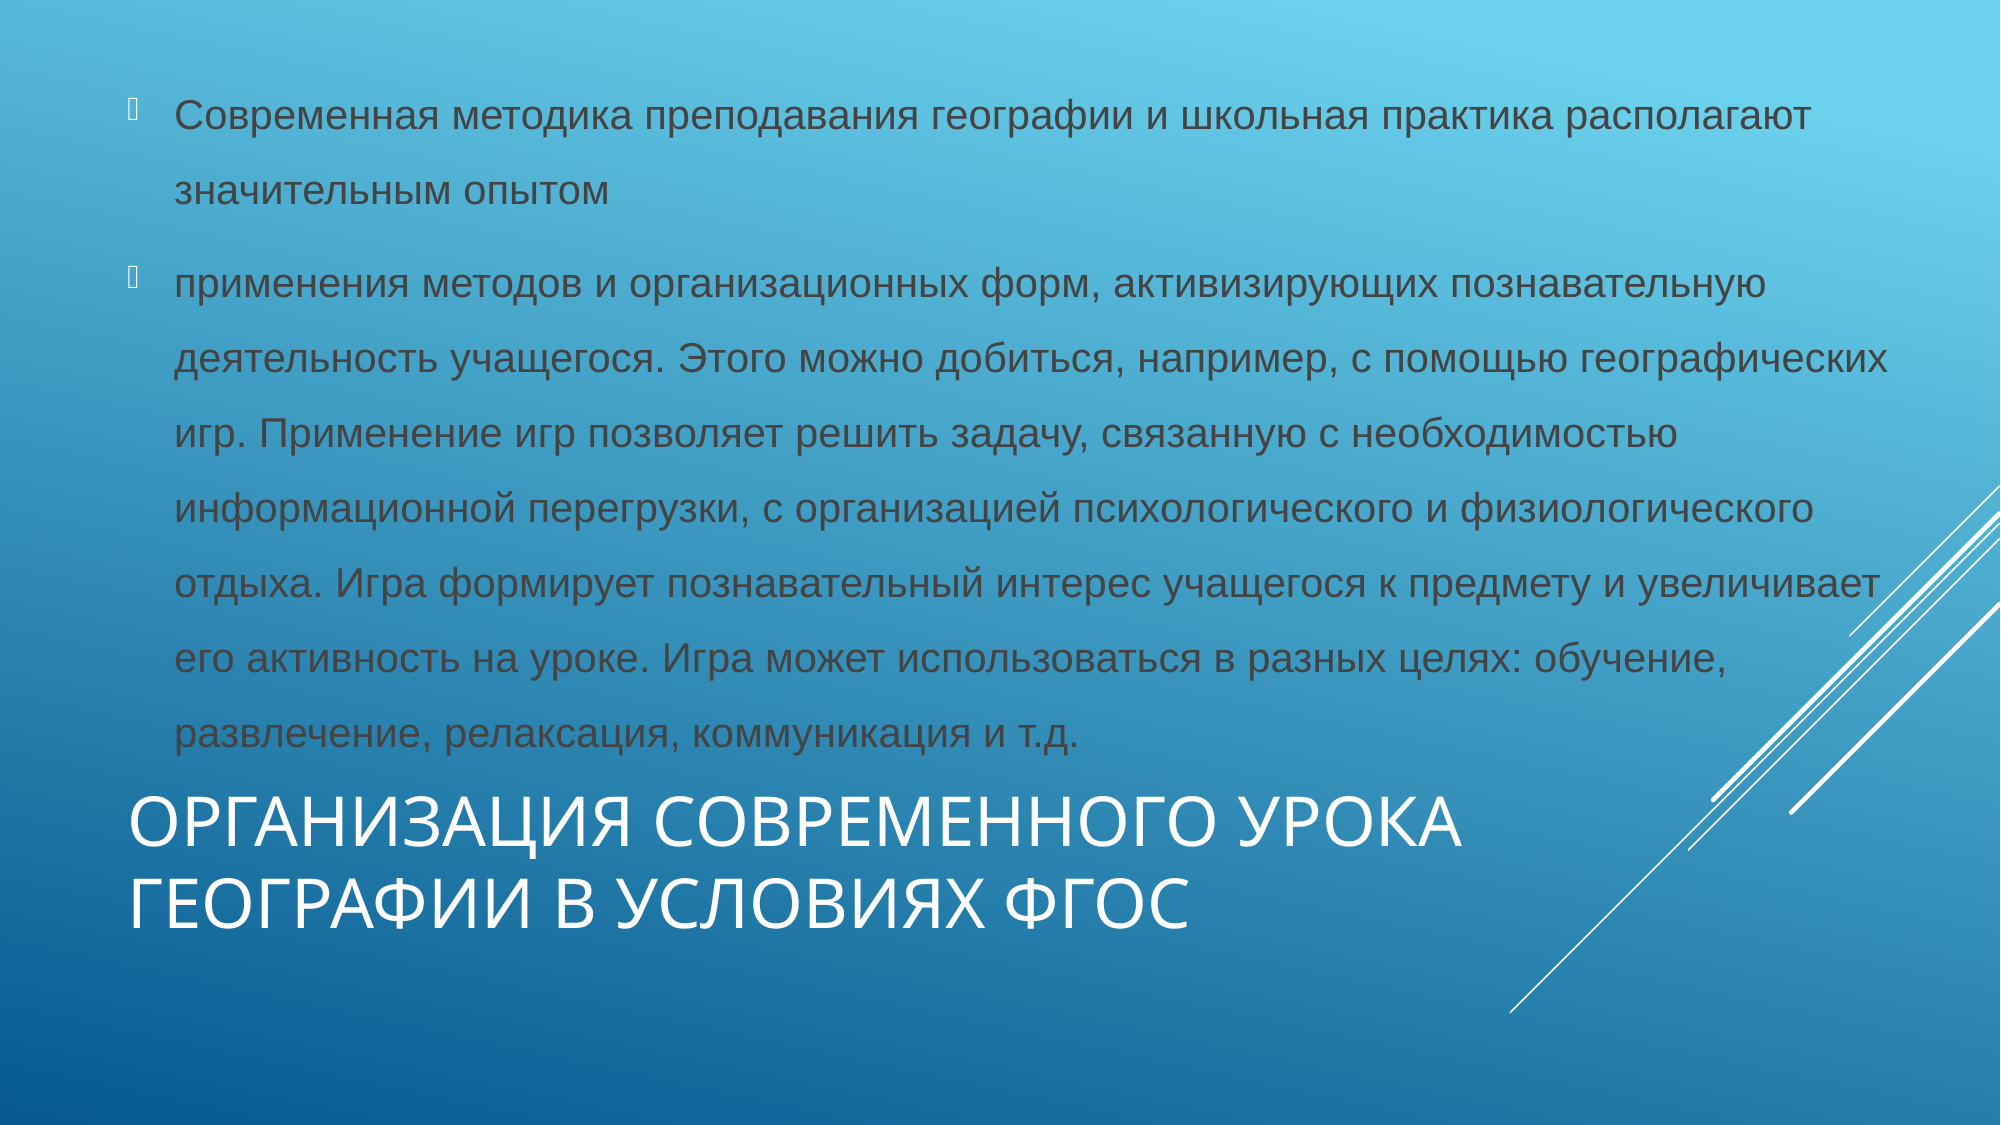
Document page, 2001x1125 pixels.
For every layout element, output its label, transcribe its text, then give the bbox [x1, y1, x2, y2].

list Современная методика преподавания географии и школьная практика располагают значительным опытом применения методов и организационных форм, активизирующих познавательную деятельность учащегося. Этого можно добиться, например, с помощью географических игр. Применение игр позволяет решить задачу, связанную с необходимостью информационной перегрузки, с организацией психологического и физиологического отдыха. Игра формирует познавательный интерес учащегося к предмету и увеличивает его активность на уроке. Игра может использоваться в разных целях: обучение, развлечение, релаксация, коммуникация и т.д. [112, 112, 1917, 706]
title Организация современного урока географии в условиях фгос [112, 736, 1513, 984]
